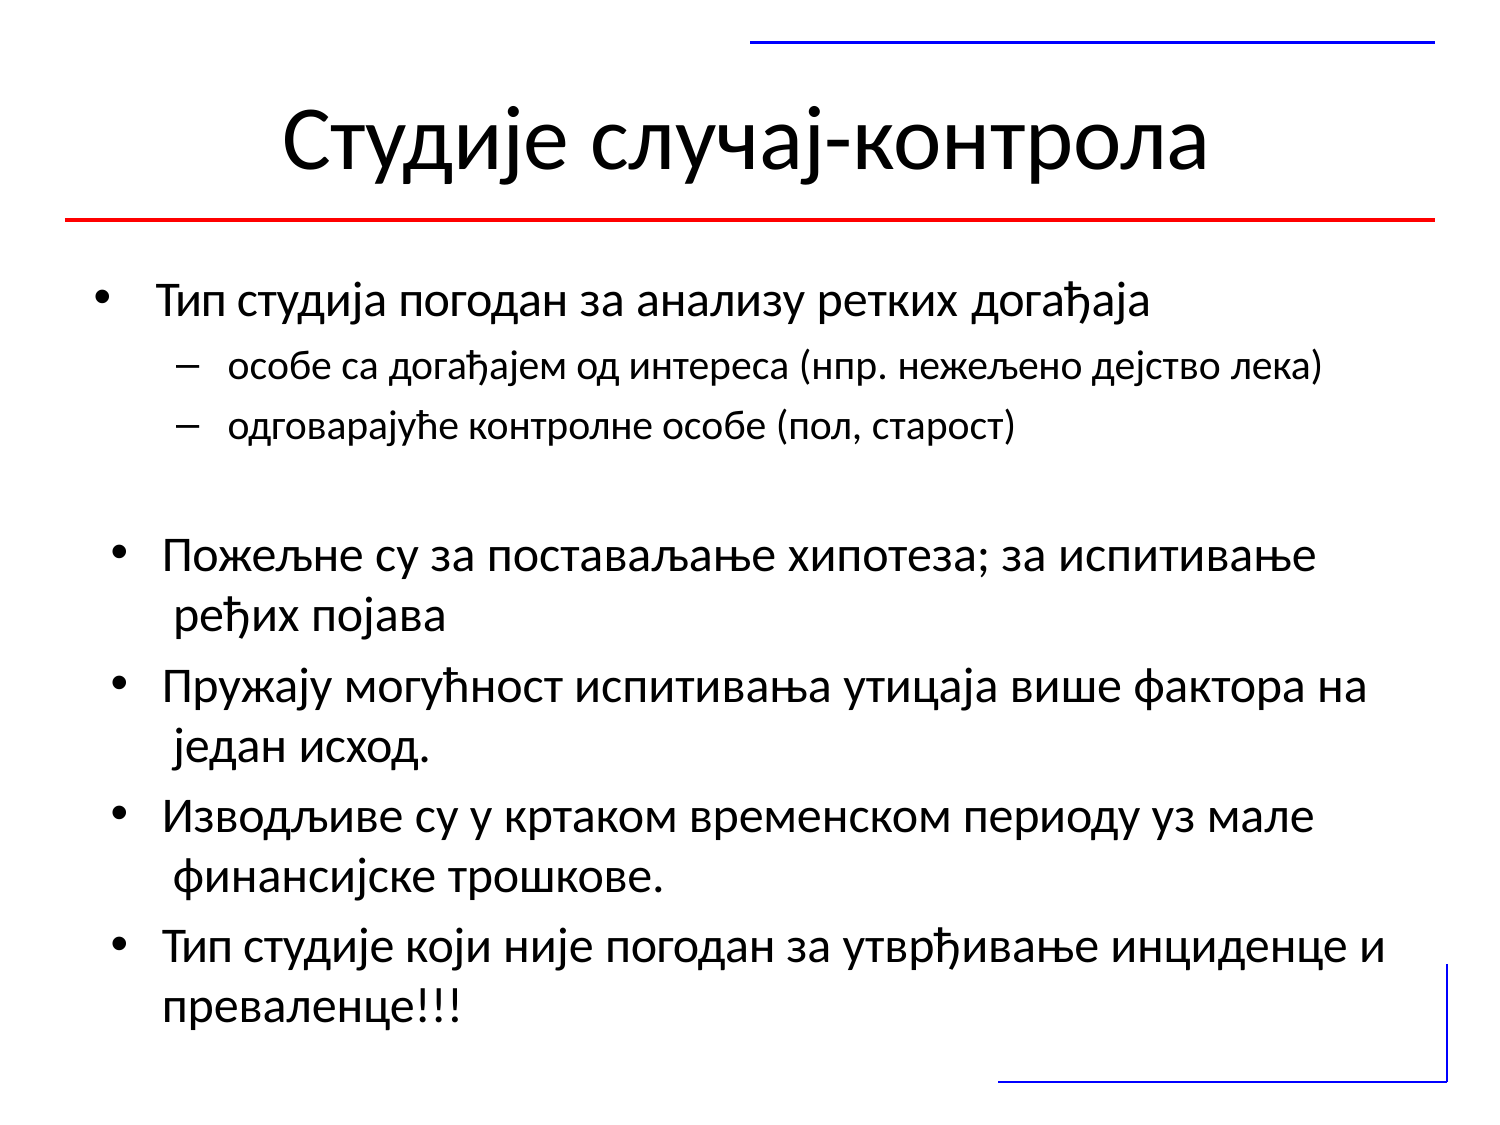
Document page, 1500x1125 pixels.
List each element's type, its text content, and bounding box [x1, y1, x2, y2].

title Студије случај-контрола [280, 75, 1220, 251]
text_box Тип студија погодан за анализу ретких догађаја особе са догађајем од интереса (нпр. нежељено дејство лека) одговарајуће контролне особе (пол, старост) Пожељне су за поставаљање хипотеза; за испитивање ређих појава Пружају могућност испитивања утицаја више фактора на један исход. Изводљиве су у кртаком временском периоду уз мале финансијске трошкове. Тип студије који није погодан за утврђивање инциденце и преваленце!!! [91, 251, 1403, 1033]
